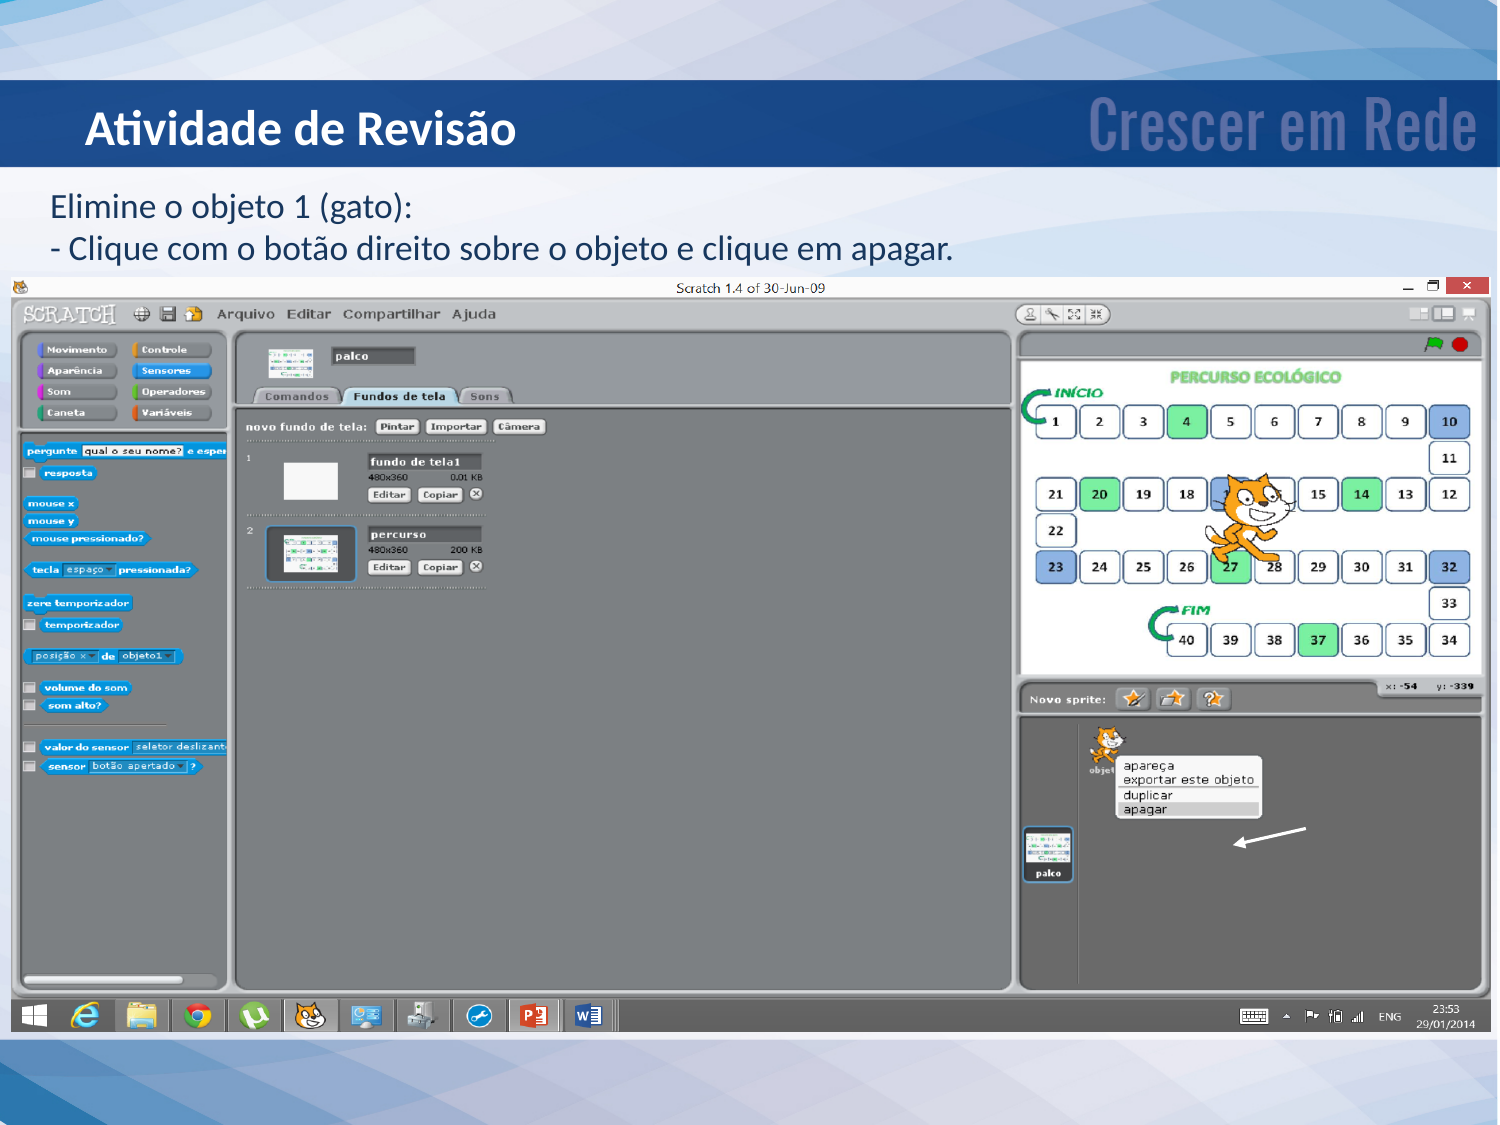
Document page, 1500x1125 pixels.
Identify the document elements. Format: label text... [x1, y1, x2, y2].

text_box Atividade de Revisão [70, 88, 1430, 163]
picture [0, 0, 1500, 1125]
text_box Elimine o objeto 1 (gato): - Clique com o botão direito sobre o objeto e clique em apagar. [35, 175, 1465, 275]
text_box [11, 276, 1491, 1032]
